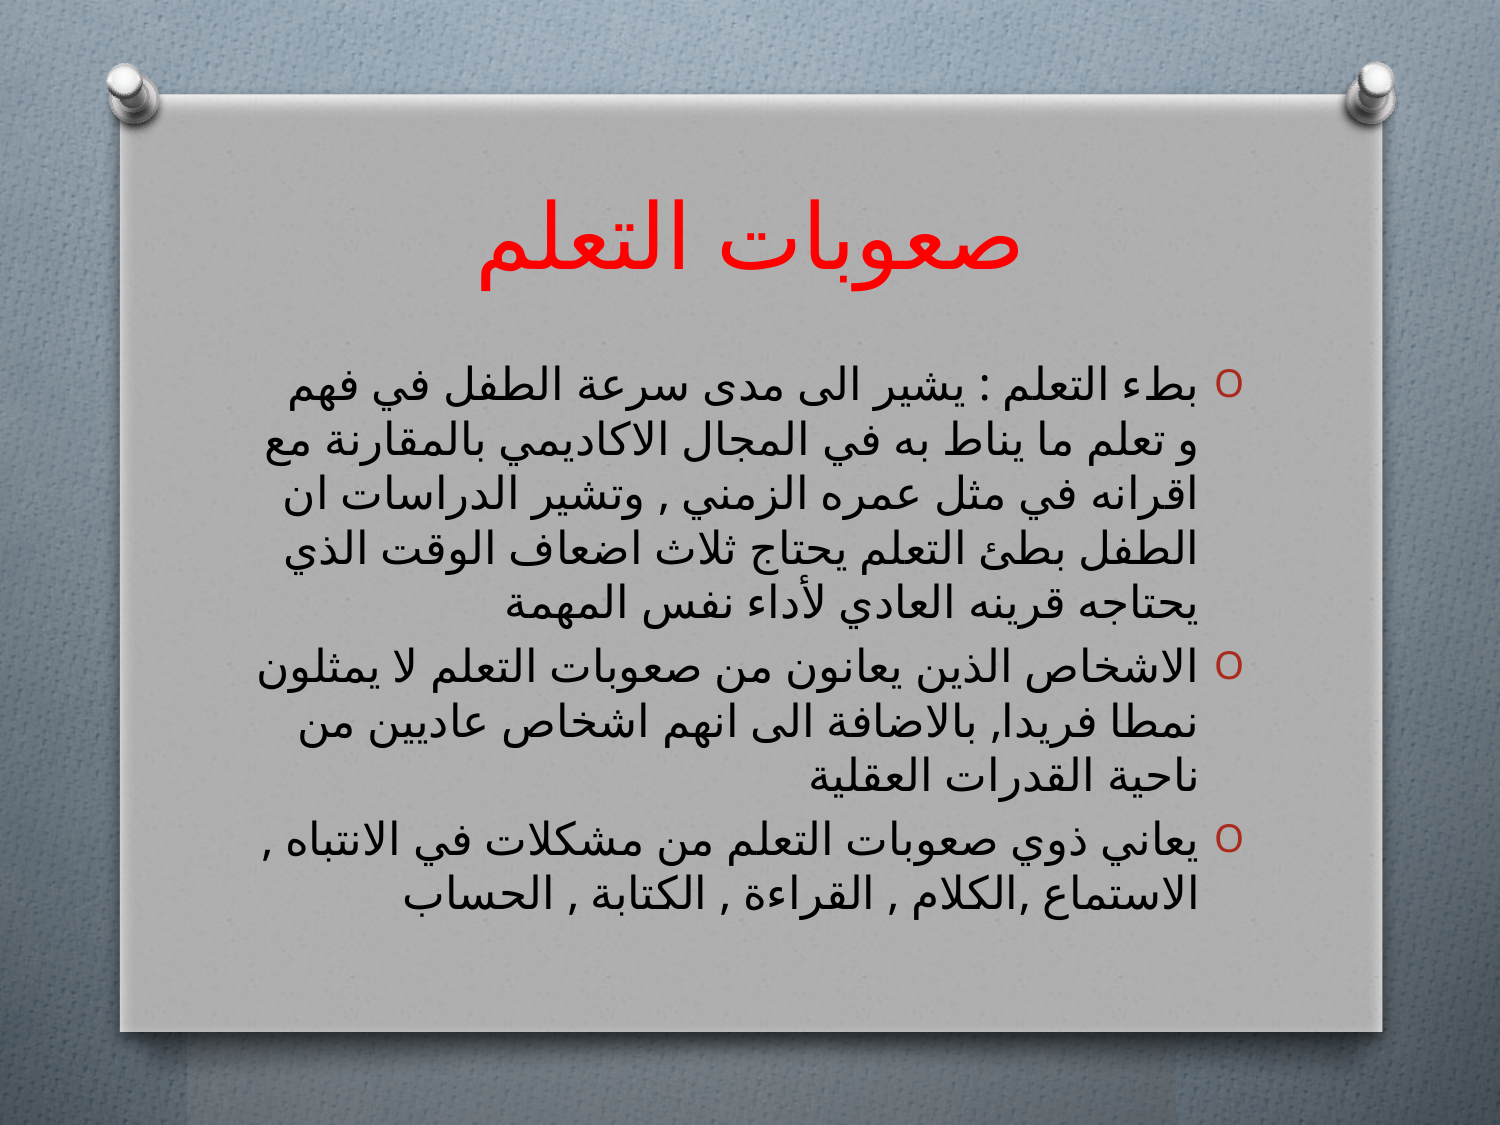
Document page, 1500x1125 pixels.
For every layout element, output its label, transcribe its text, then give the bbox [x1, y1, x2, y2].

title صعوبات التعلم [179, 134, 1323, 332]
list بطء التعلم : يشير الى مدى سرعة الطفل في فهم و تعلم ما يناط به في المجال الاكاديمي بالمقارنة مع اقرانه في مثل عمره الزمني , وتشير الدراسات ان الطفل بطئ التعلم يحتاج ثلاث اضعاف الوقت الذي يحتاجه قرينه العادي لأداء نفس المهمة الاشخاص الذين يعانون من صعوبات التعلم لا يمثلون نمطا فريدا, بالاضافة الى انهم اشخاص عاديين من ناحية القدرات العقلية يعاني ذوي صعوبات التعلم من مشكلات في الانتباه , الاستماع ,الكلام , القراءة , الكتابة , الحساب [240, 347, 1257, 939]
picture [1317, 35, 1439, 156]
picture [75, 29, 198, 153]
